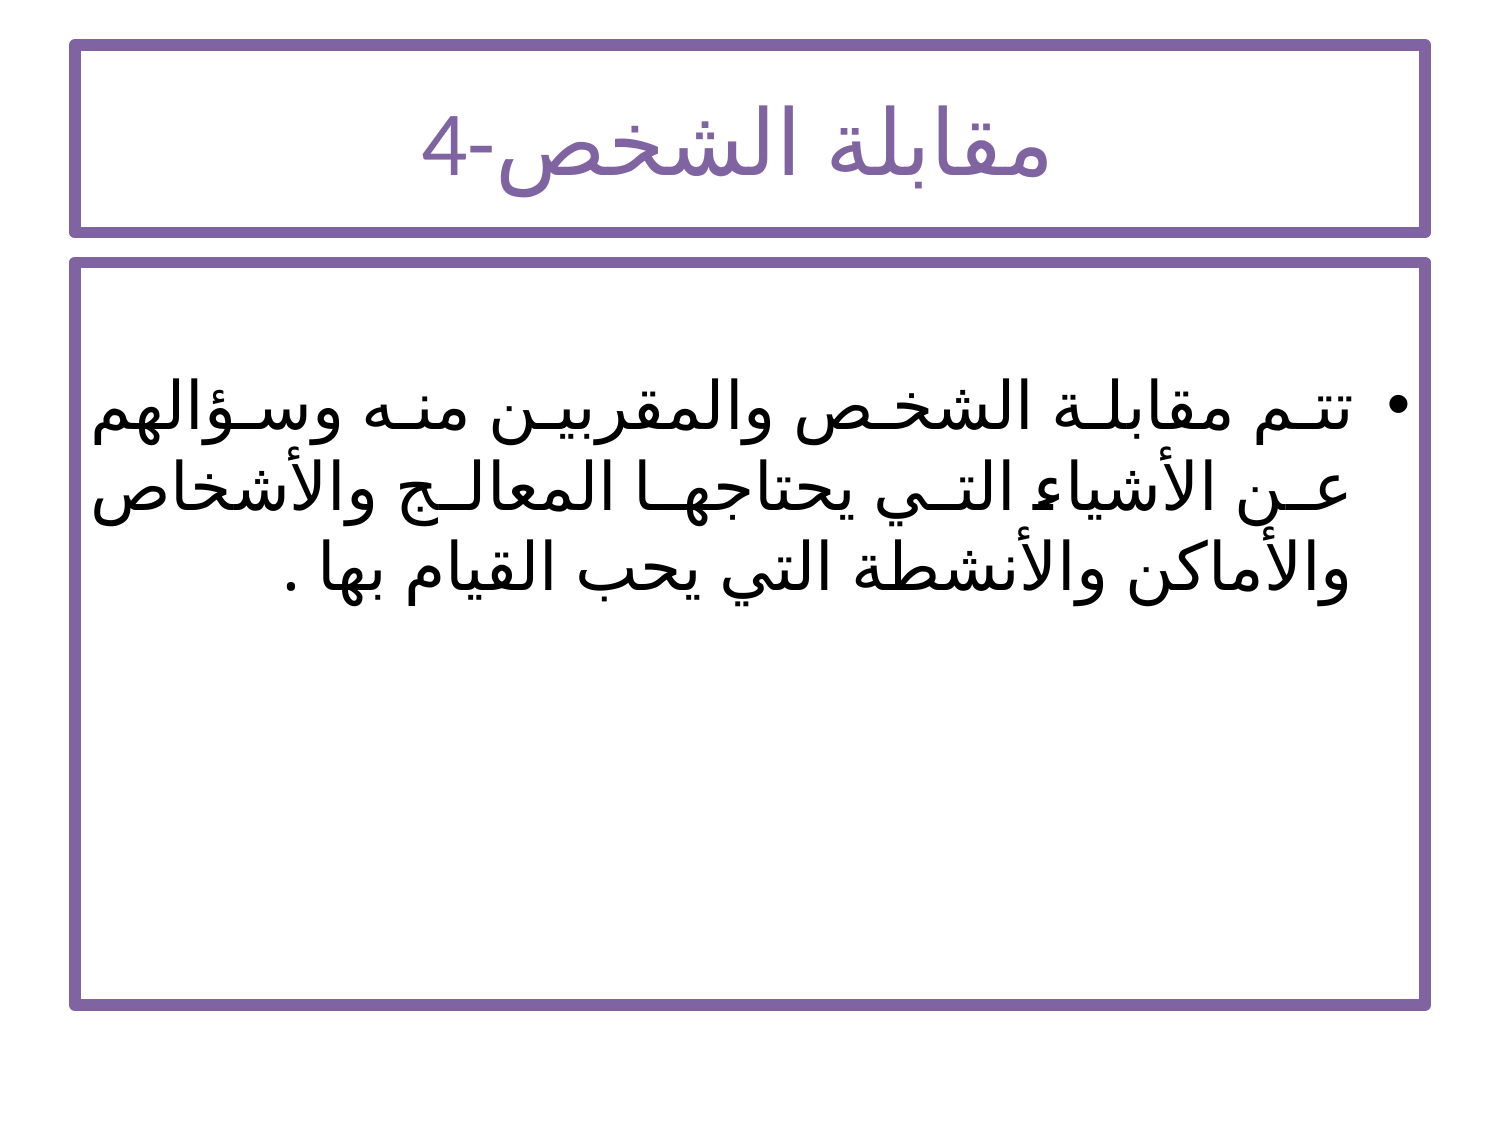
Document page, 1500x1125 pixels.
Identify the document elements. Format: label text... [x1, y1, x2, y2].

title 4-مقابلة الشخص [75, 45, 1425, 233]
list تتم مقابلة الشخص والمقربين منه وسؤالهم عن الأشياء التي يحتاجها المعالج والأشخاص والأماكن والأنشطة التي يحب القيام بها . [75, 262, 1425, 1005]
